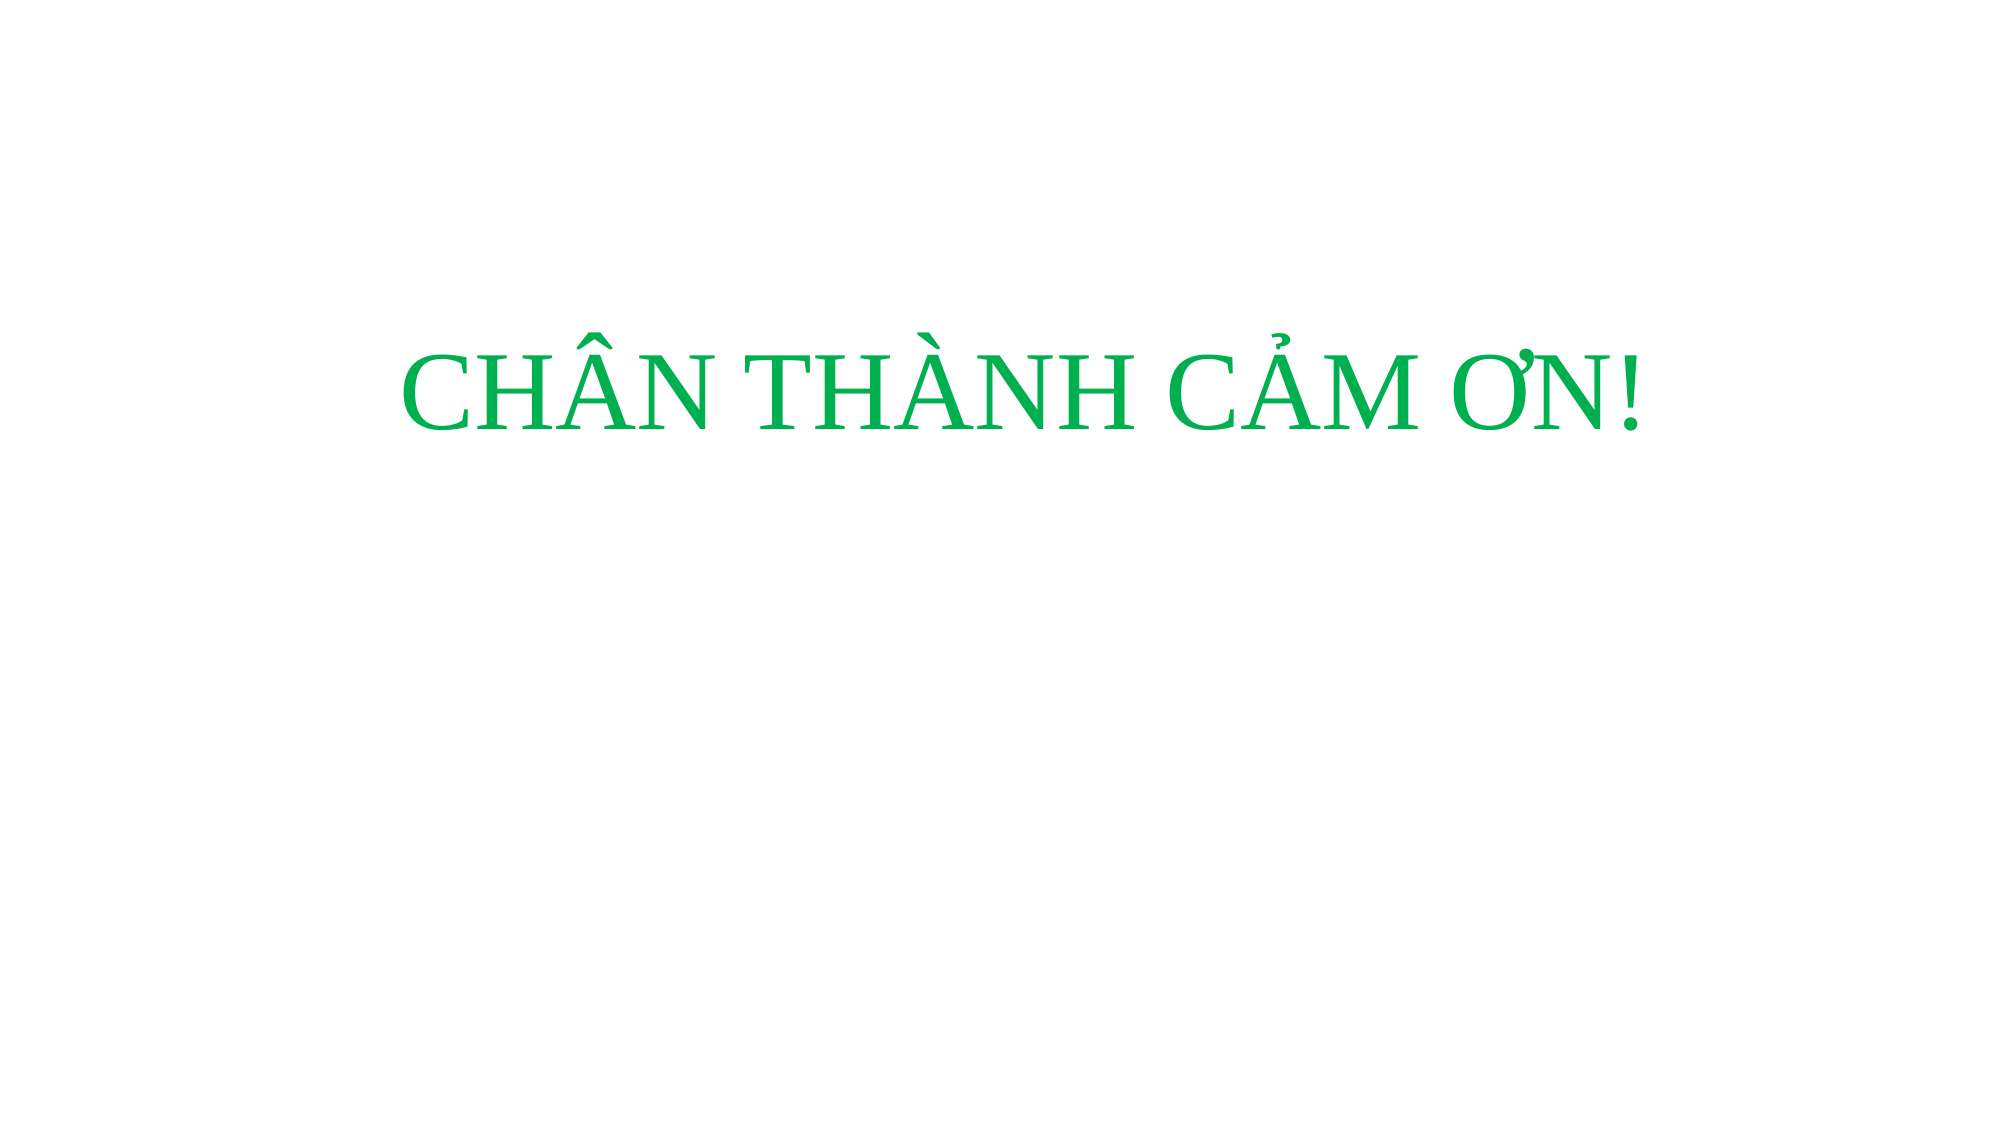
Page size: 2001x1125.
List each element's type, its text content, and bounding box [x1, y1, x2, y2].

title CHÂN THÀNH CẢM ƠN! [337, 212, 1713, 575]
